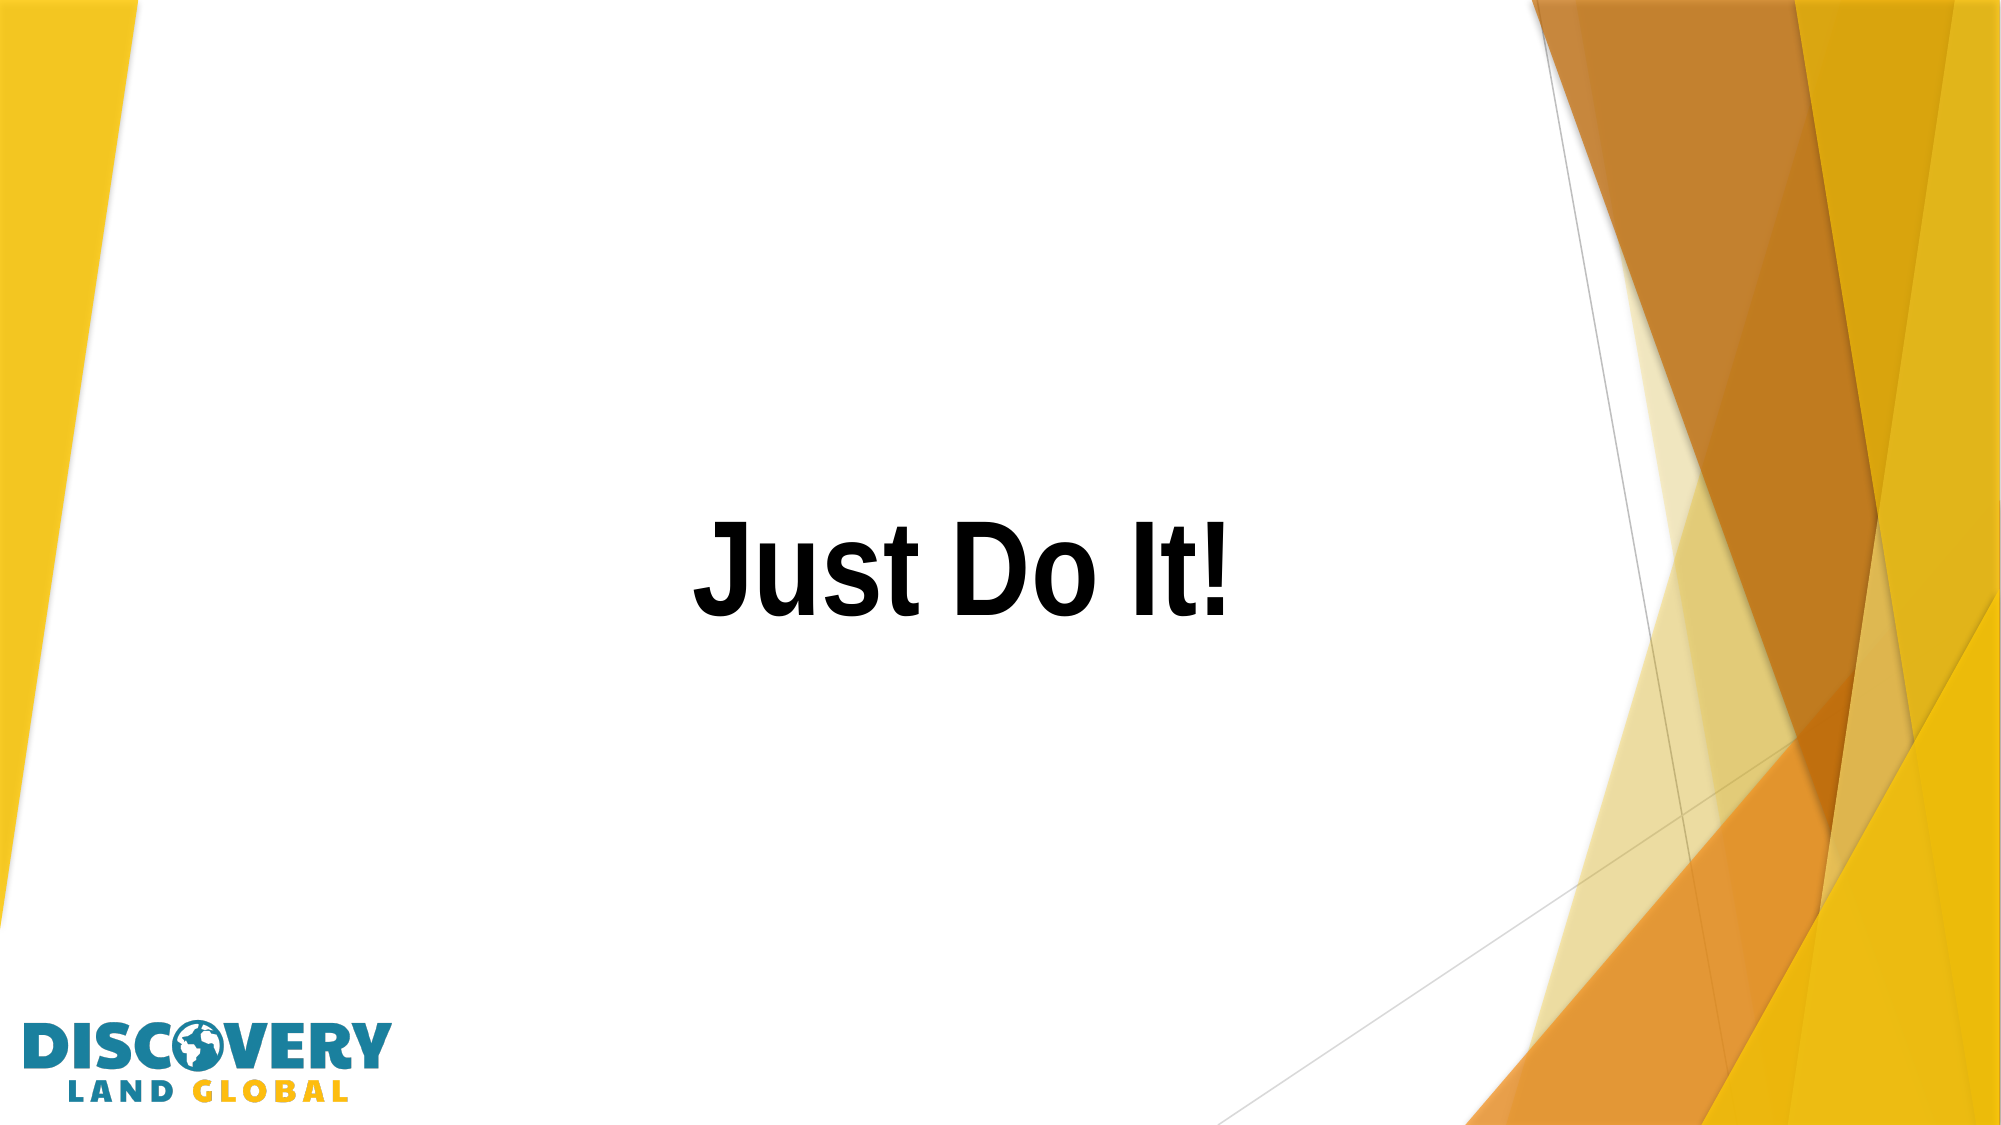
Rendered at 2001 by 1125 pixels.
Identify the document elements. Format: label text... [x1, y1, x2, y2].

text_box Just Do It! [677, 472, 1323, 651]
picture [18, 1017, 398, 1108]
